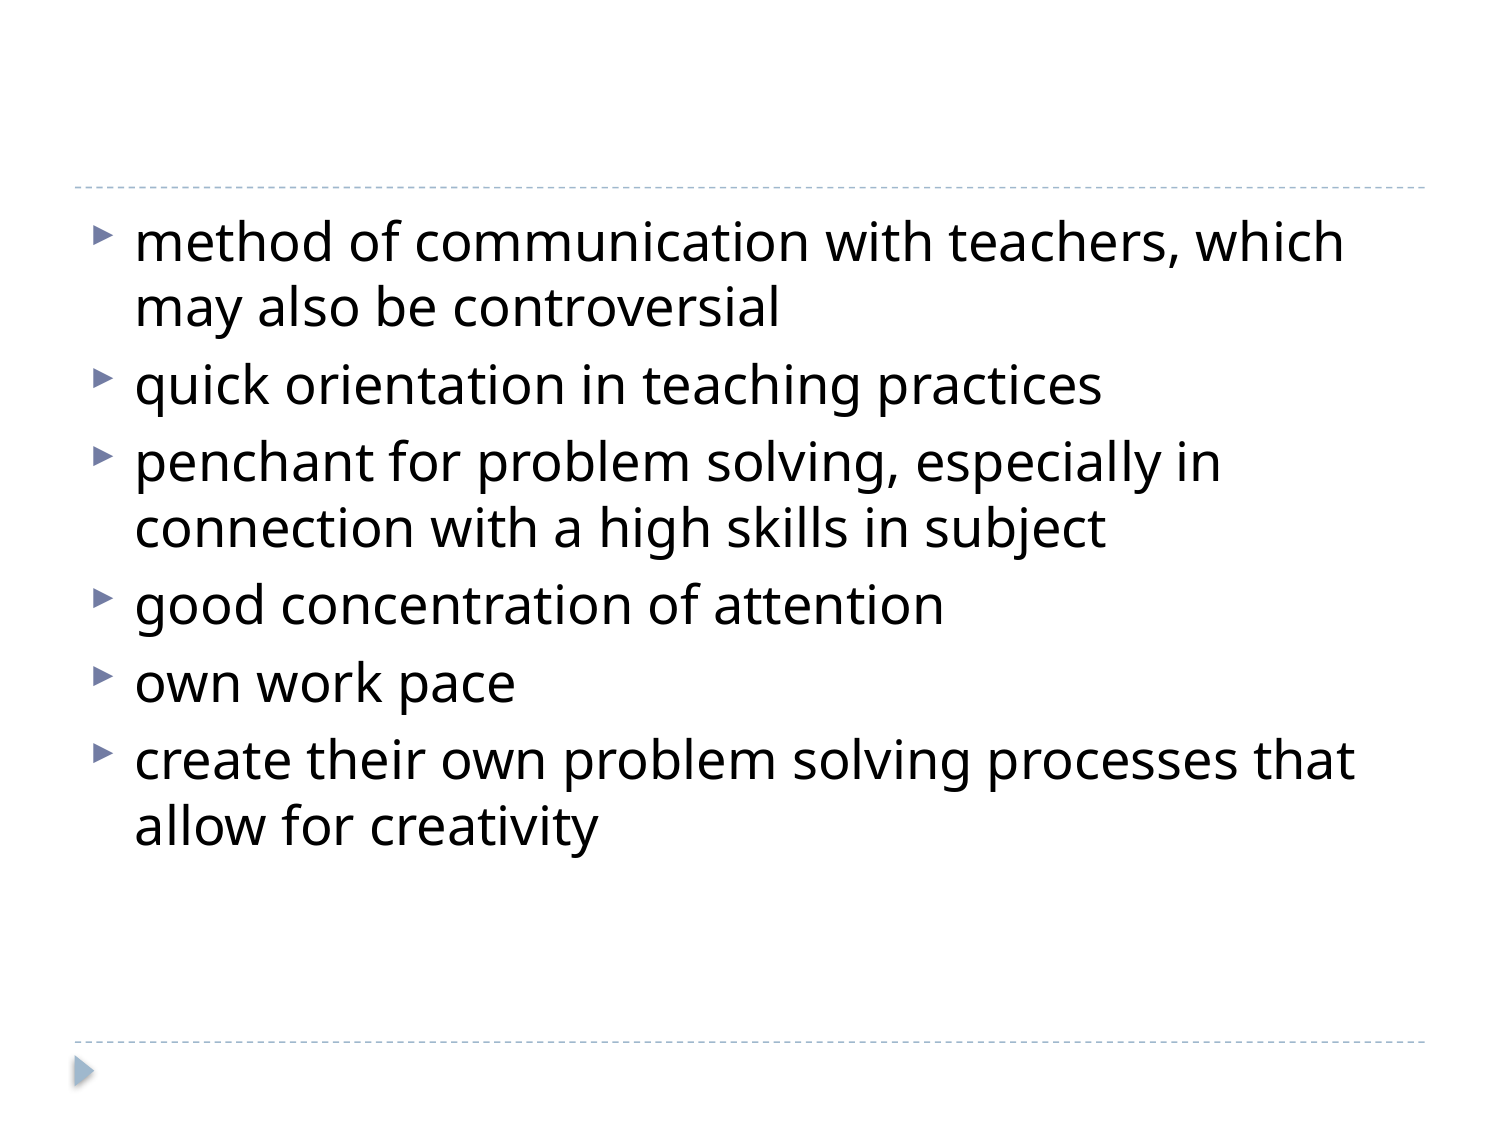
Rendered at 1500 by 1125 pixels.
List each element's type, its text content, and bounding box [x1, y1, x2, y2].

list method of communication with teachers, which may also be controversial quick orientation in teaching practices penchant for problem solving, especially in connection with a high skills in subject good concentration of attention own work pace create their own problem solving processes that allow for creativity [75, 200, 1425, 1010]
